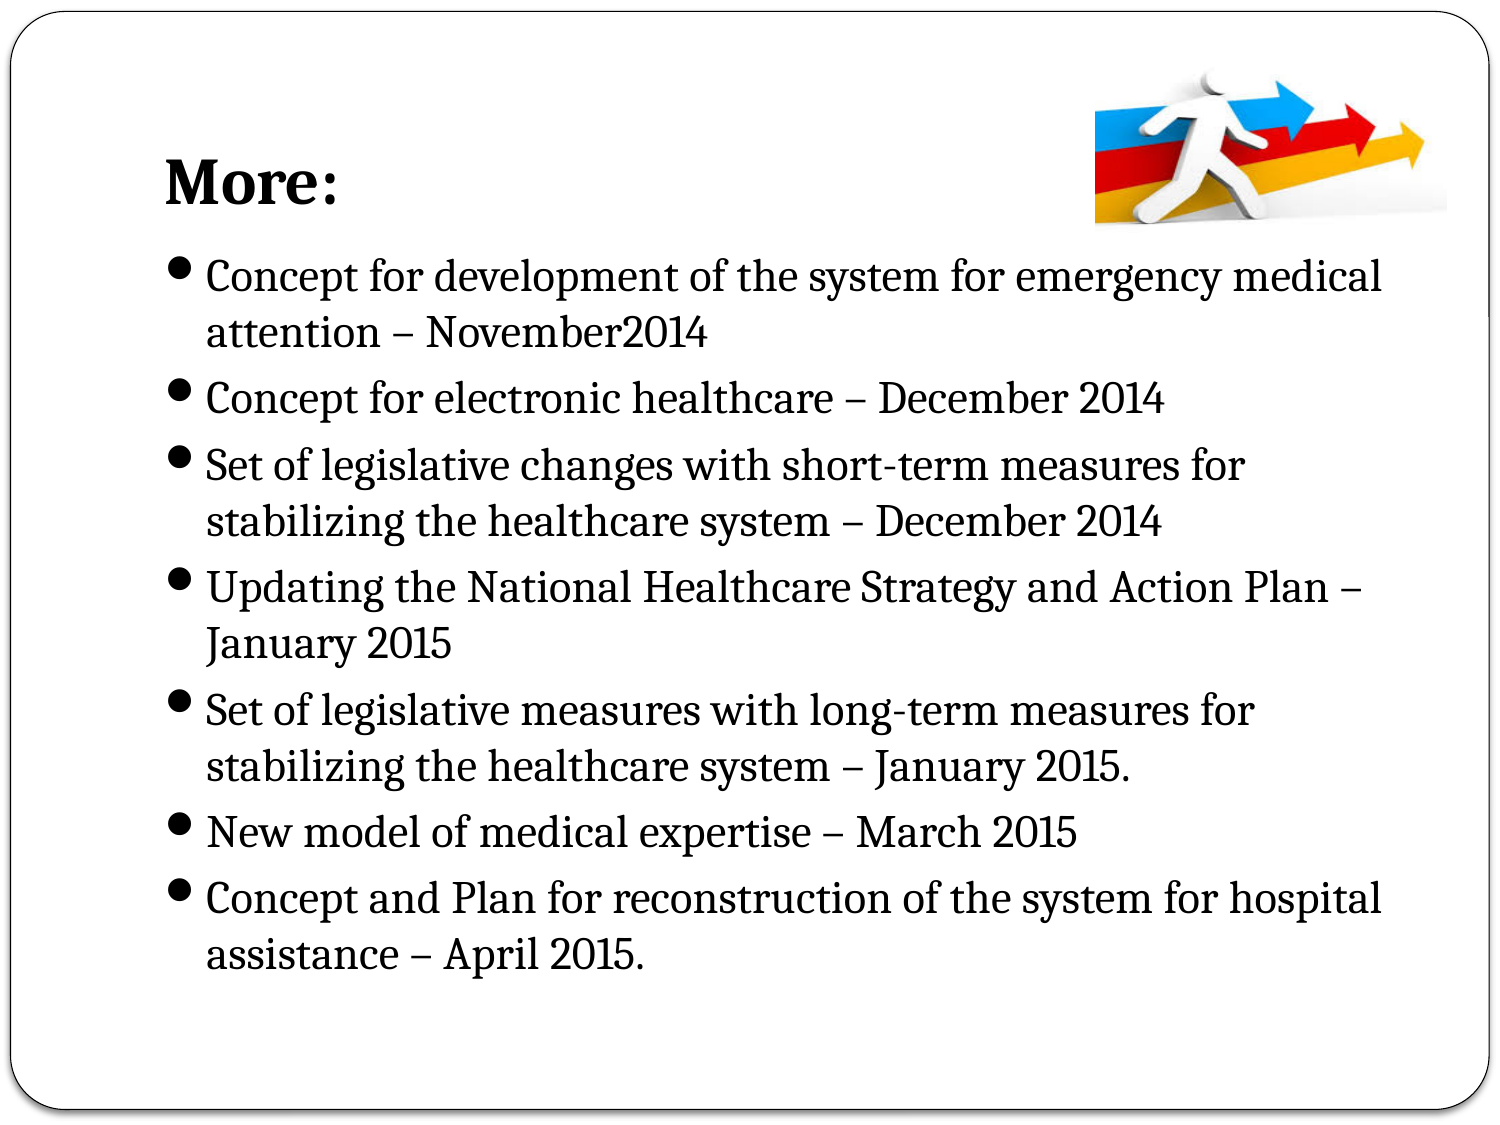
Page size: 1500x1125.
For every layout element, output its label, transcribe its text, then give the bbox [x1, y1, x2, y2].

list Concept for development of the system for emergency medical attention – November2014 Concept for electronic healthcare – December 2014 Set of legislative changes with short-term measures for stabilizing the healthcare system – December 2014 Updating the National Healthcare Strategy and Action Plan – January 2015 Set of legislative measures with long-term measures for stabilizing the healthcare system – January 2015. New model of medical expertise – March 2015 Concept and Plan for reconstruction of the system for hospital assistance – April 2015. [150, 237, 1425, 988]
picture [1132, 121, 1139, 131]
title More: [150, 45, 1089, 233]
picture [1094, 30, 1448, 244]
